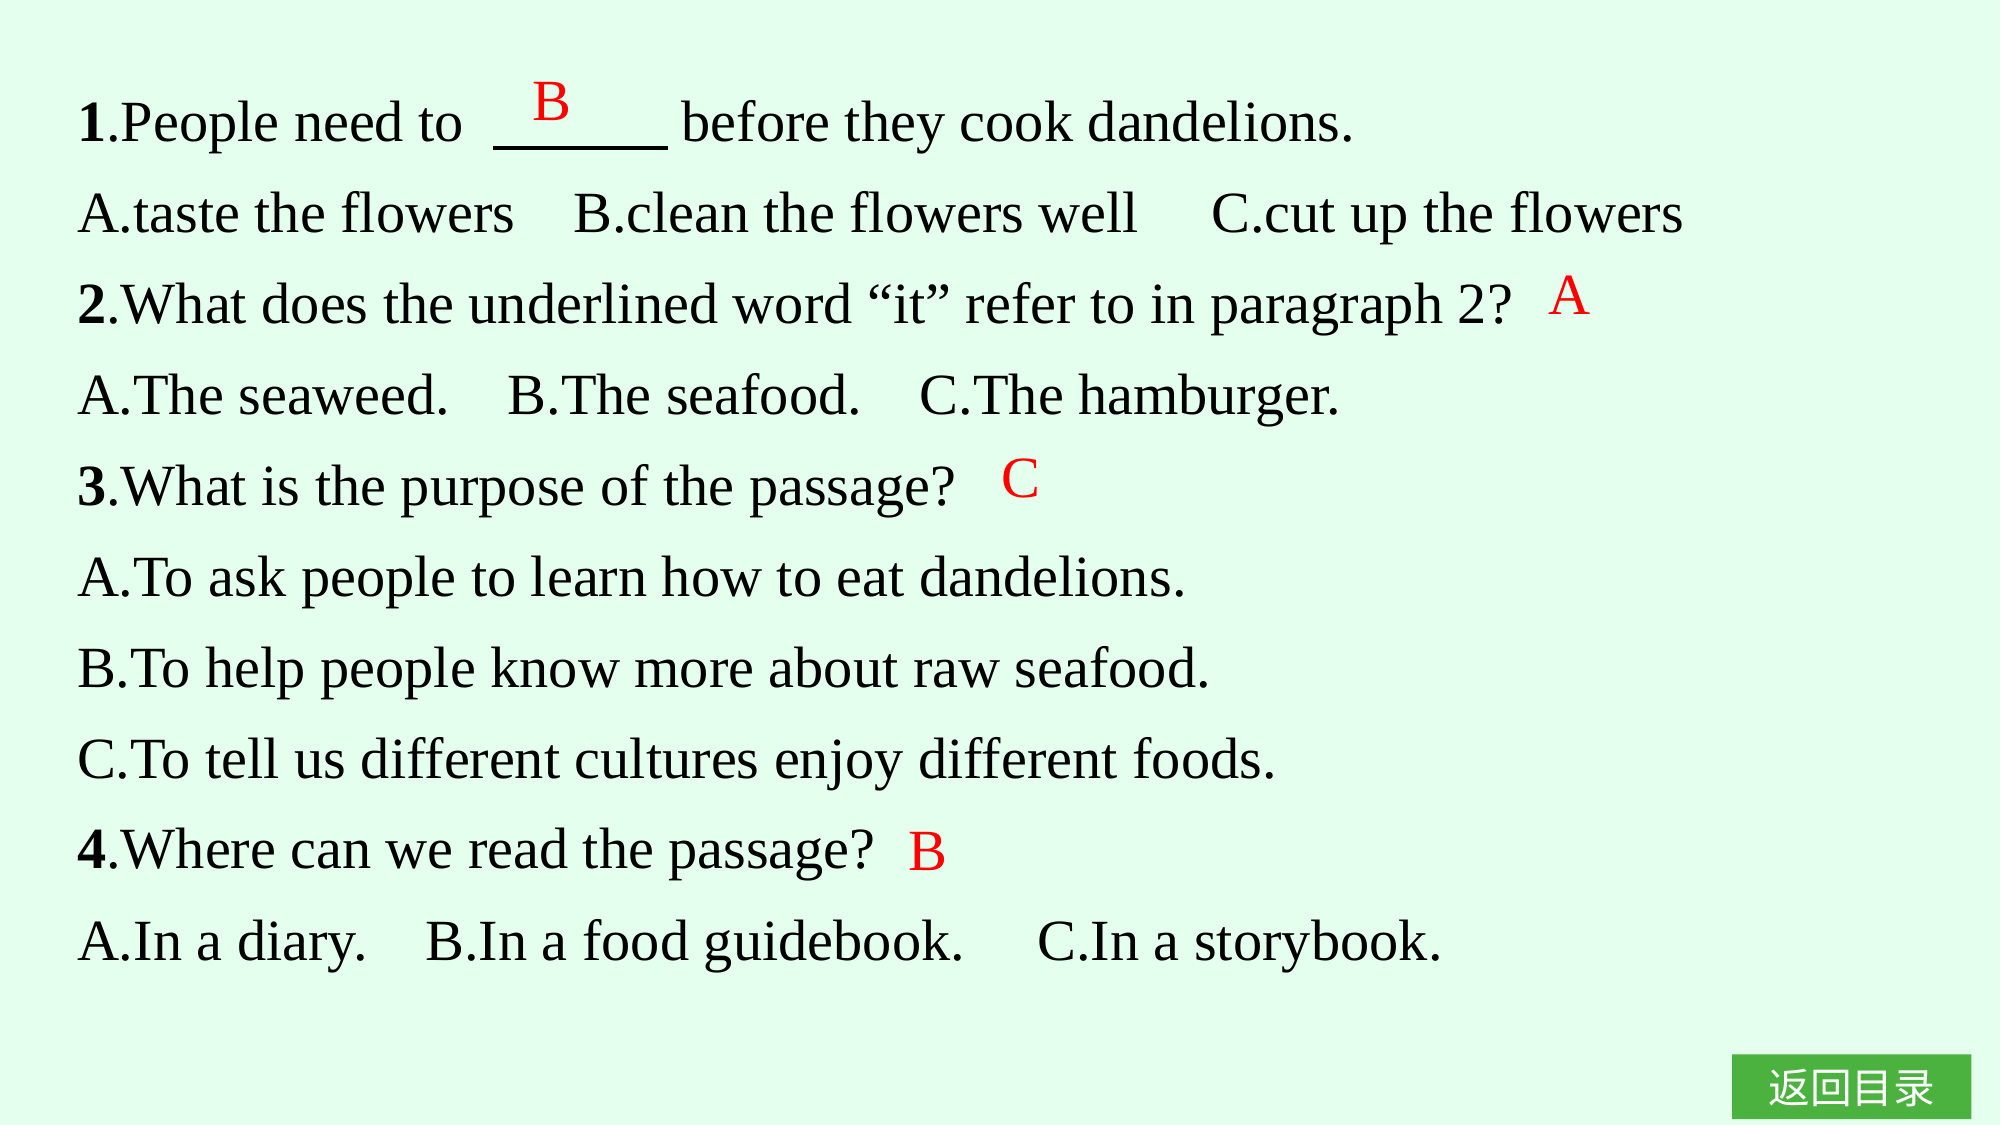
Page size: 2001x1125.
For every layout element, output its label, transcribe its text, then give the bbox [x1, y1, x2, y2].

text_box 1.People need to before they cook dandelions. A.taste the flowers B.clean the flowers well C.cut up the flowers 2.What does the underlined word “it” refer to in paragraph 2? A.The seaweed. B.The seafood. C.The hamburger. 3.What is the purpose of the passage? A.To ask people to learn how to eat dandelions. B.To help people know more about raw seafood. C.To tell us different cultures enjoy different foods. 4.Where can we read the passage? A.In a diary. B.In a food guidebook. C.In a storybook. [62, 54, 1938, 979]
text_box B [893, 804, 962, 890]
text_box C [986, 431, 1055, 517]
text_box A [1534, 248, 1606, 334]
text_box B [517, 54, 601, 140]
